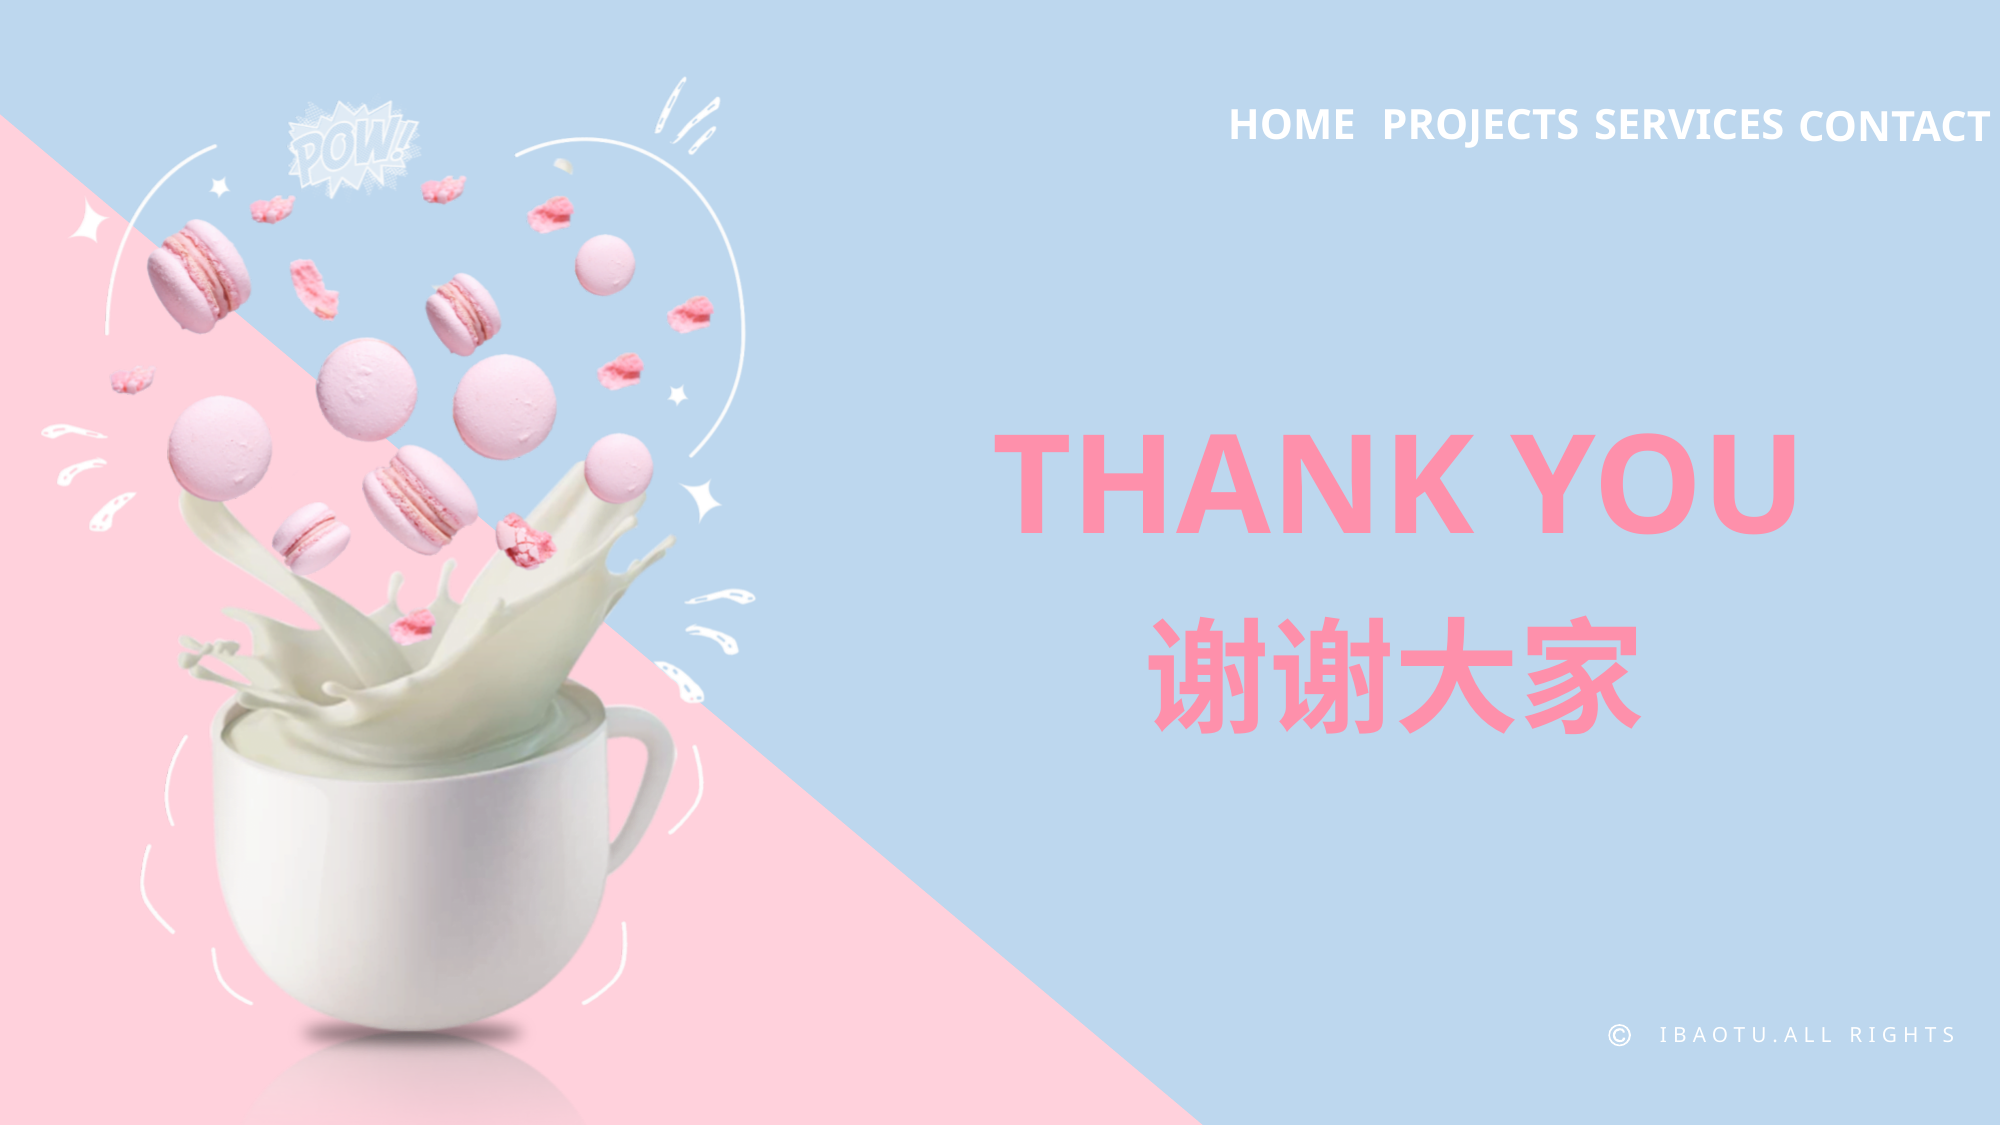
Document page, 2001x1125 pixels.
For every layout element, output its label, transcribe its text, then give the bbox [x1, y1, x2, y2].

text_box THANK YOU [928, 388, 1872, 569]
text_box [1608, 1014, 1978, 1055]
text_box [1208, 75, 2000, 158]
text_box 谢谢大家 [922, 591, 1866, 757]
picture [0, 0, 795, 1125]
text_box [795, 781, 1205, 1125]
